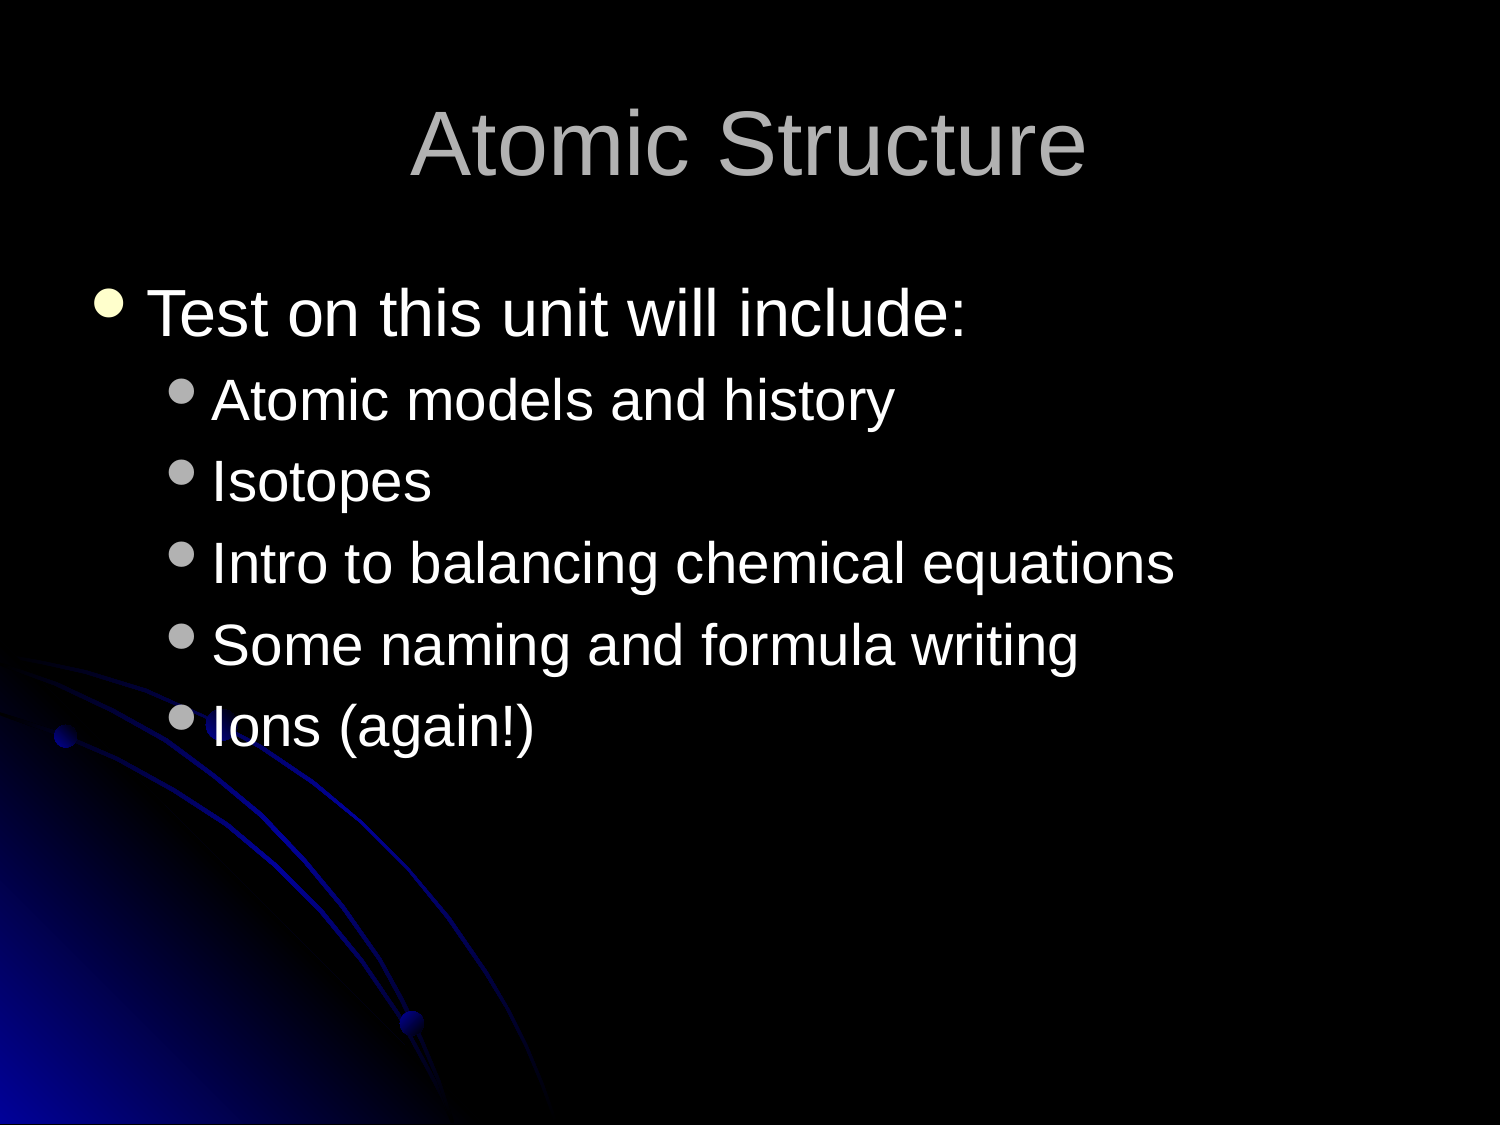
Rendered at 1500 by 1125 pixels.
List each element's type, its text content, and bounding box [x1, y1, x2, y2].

title Atomic Structure [74, 45, 1426, 233]
list Test on this unit will include: Atomic models and history Isotopes Intro to balancing chemical equations Some naming and formula writing Ions (again!) [74, 262, 1426, 1006]
